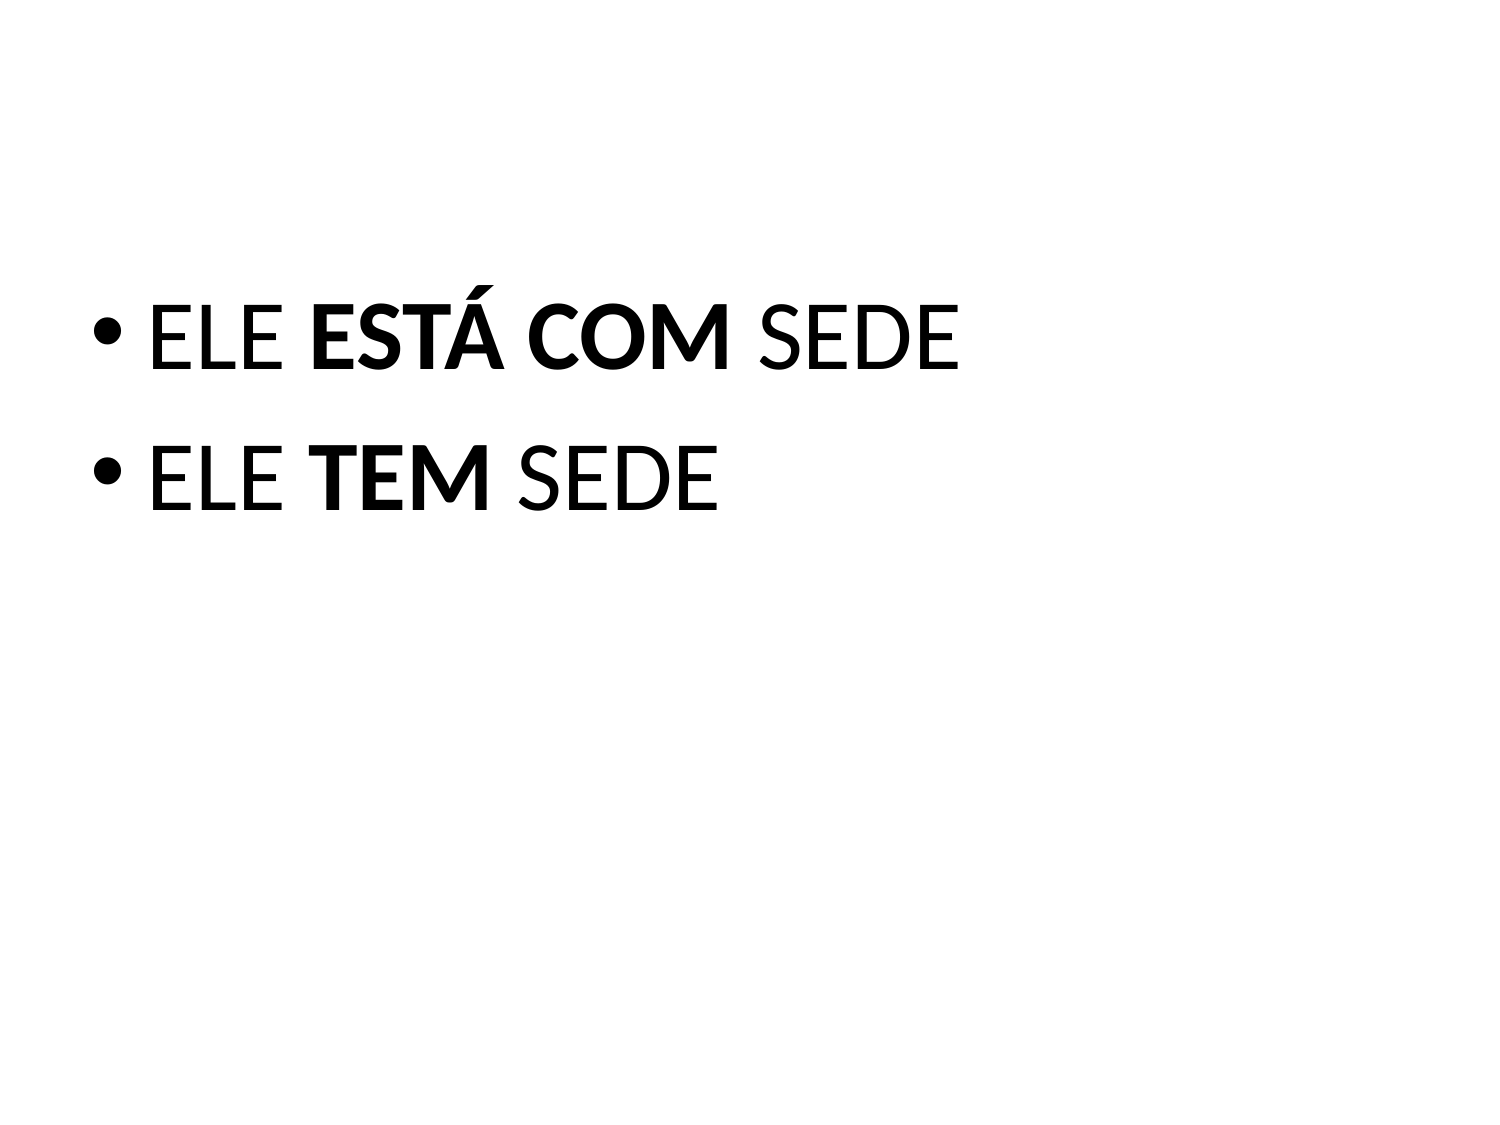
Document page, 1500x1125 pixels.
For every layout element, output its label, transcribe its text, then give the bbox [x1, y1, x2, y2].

list ELE ESTÁ COM SEDE ELE TEM SEDE [75, 262, 1425, 1005]
